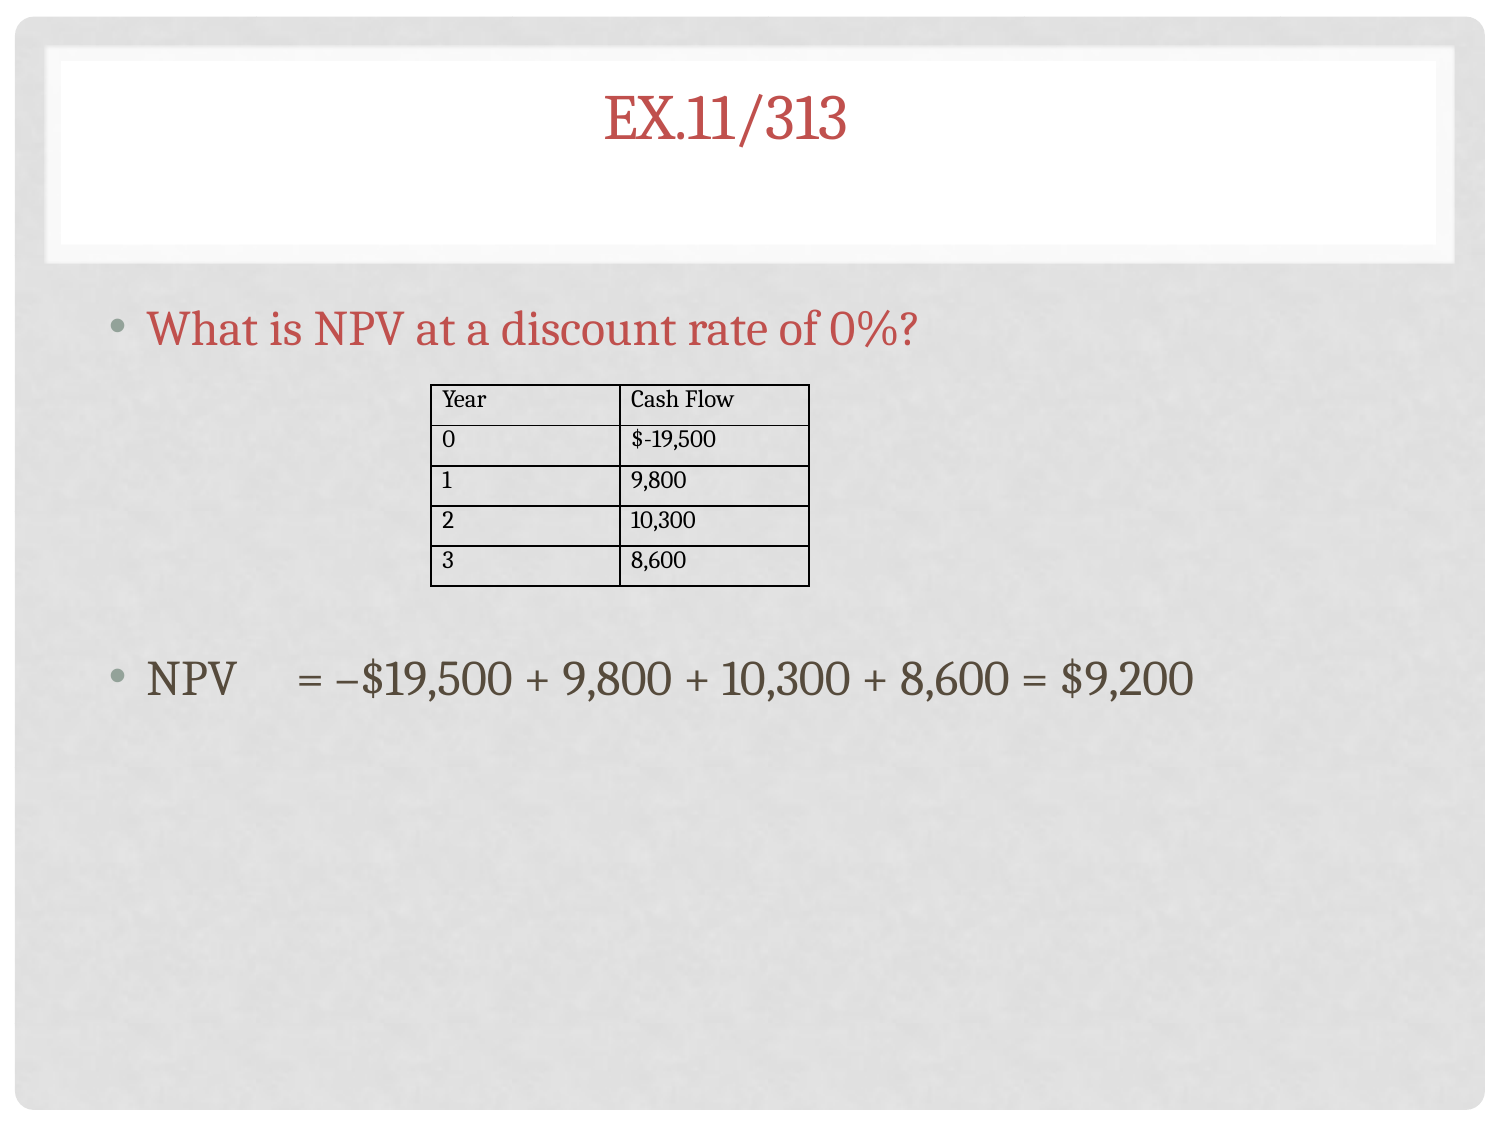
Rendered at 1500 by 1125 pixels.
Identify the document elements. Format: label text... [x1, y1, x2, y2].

list What is NPV at a discount rate of 0%? NPV = –$19,500 + 9,800 + 10,300 + 8,600 = $9,200 [75, 287, 1425, 1005]
table_cell 3 [432, 547, 619, 585]
table_cell $-19,500 [621, 426, 808, 465]
table_header Cash Flow [621, 386, 808, 425]
title Ex.11/313 [69, 66, 1425, 238]
table_cell 2 [432, 507, 619, 545]
table_cell 9,800 [621, 467, 808, 505]
table_cell 10,300 [621, 507, 808, 545]
table_cell 0 [432, 426, 619, 465]
table_header Year [432, 386, 619, 425]
table_cell 8,600 [621, 547, 808, 585]
table_cell 1 [432, 467, 619, 505]
